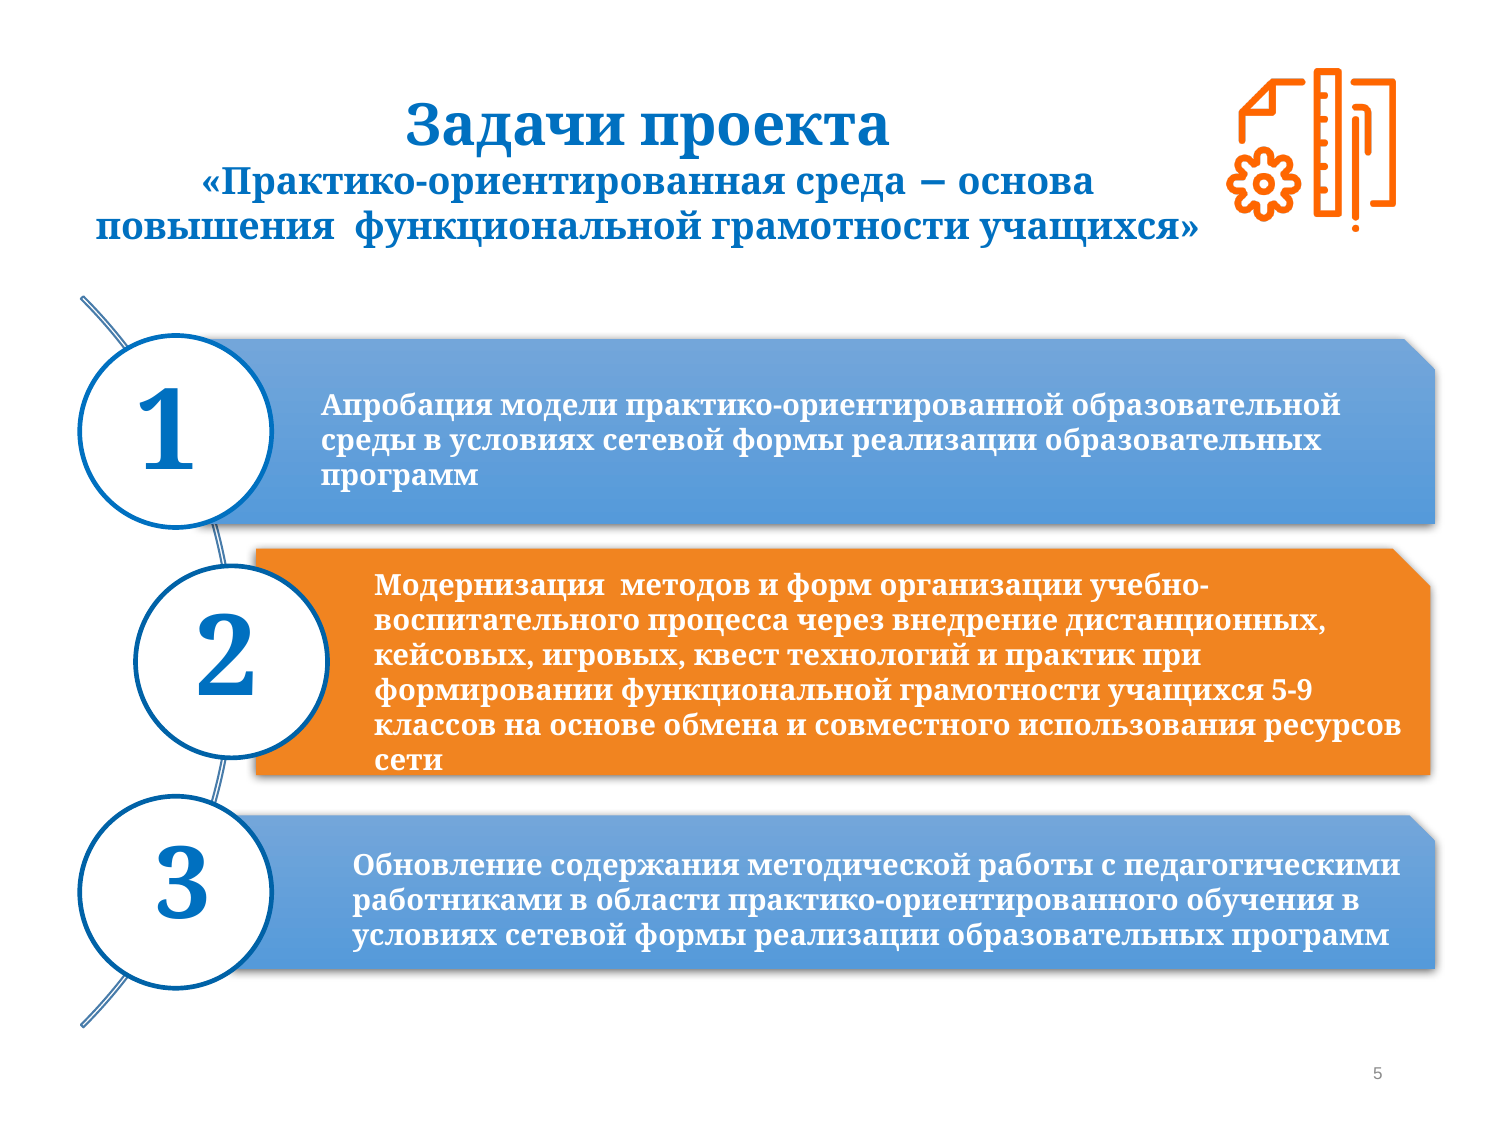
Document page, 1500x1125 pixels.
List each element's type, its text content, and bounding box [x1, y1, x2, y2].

slide_number 5 [1060, 1046, 1398, 1103]
text_box Задачи проекта «Практико-ориентированная среда − основа повышения функциональной грамотности учащихся» [64, 79, 1233, 277]
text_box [64, 277, 1436, 1046]
picture [1226, 68, 1396, 232]
